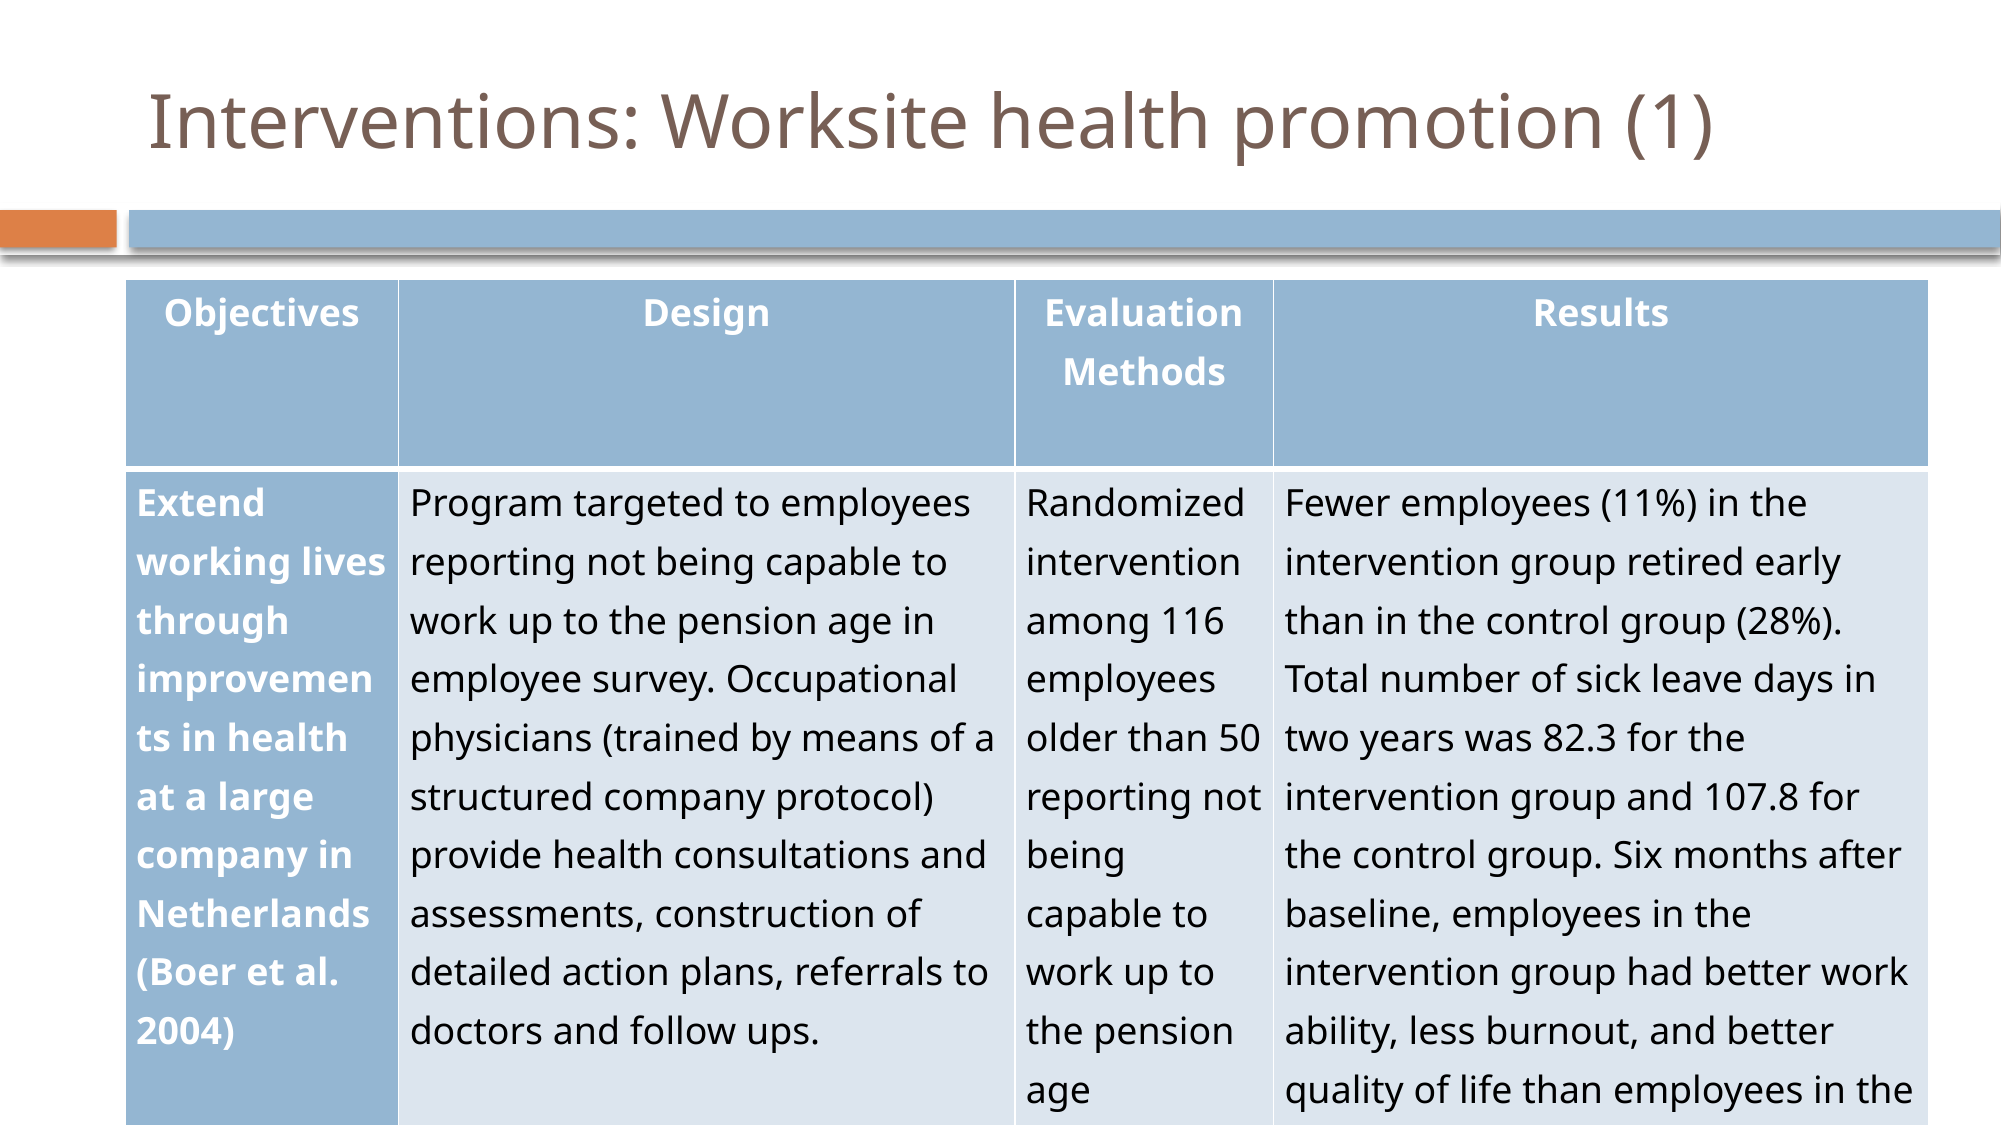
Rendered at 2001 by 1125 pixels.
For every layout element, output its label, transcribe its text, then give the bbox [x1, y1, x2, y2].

table_cell Program targeted to employees reporting not being capable to work up to the pension age in employee survey. Occupational physicians (trained by means of a structured company protocol) provide health consultations and assessments, construction of detailed action plans, referrals to doctors and follow ups. [399, 472, 1014, 1125]
table_cell Randomized intervention among 116 employees older than 50 reporting not being capable to work up to the pension age [1016, 472, 1273, 1125]
table_header Design [399, 280, 1014, 466]
title Interventions: Worksite health promotion (1) [133, 37, 1918, 200]
table_header Results [1274, 280, 1928, 466]
table_header Evaluation Methods [1016, 280, 1273, 466]
table_cell Extend working lives through improvements in health at a large company in Netherlands (Boer et al. 2004) [126, 472, 398, 1125]
table_header Objectives [126, 280, 398, 466]
table_cell Fewer employees (11%) in the intervention group retired early than in the control group (28%). Total number of sick leave days in two years was 82.3 for the intervention group and 107.8 for the control group. Six months after baseline, employees in the intervention group had better work ability, less burnout, and better quality of life than employees in the control group. Two years after random experiment no differences between the two groups were found. [1274, 472, 1928, 1125]
